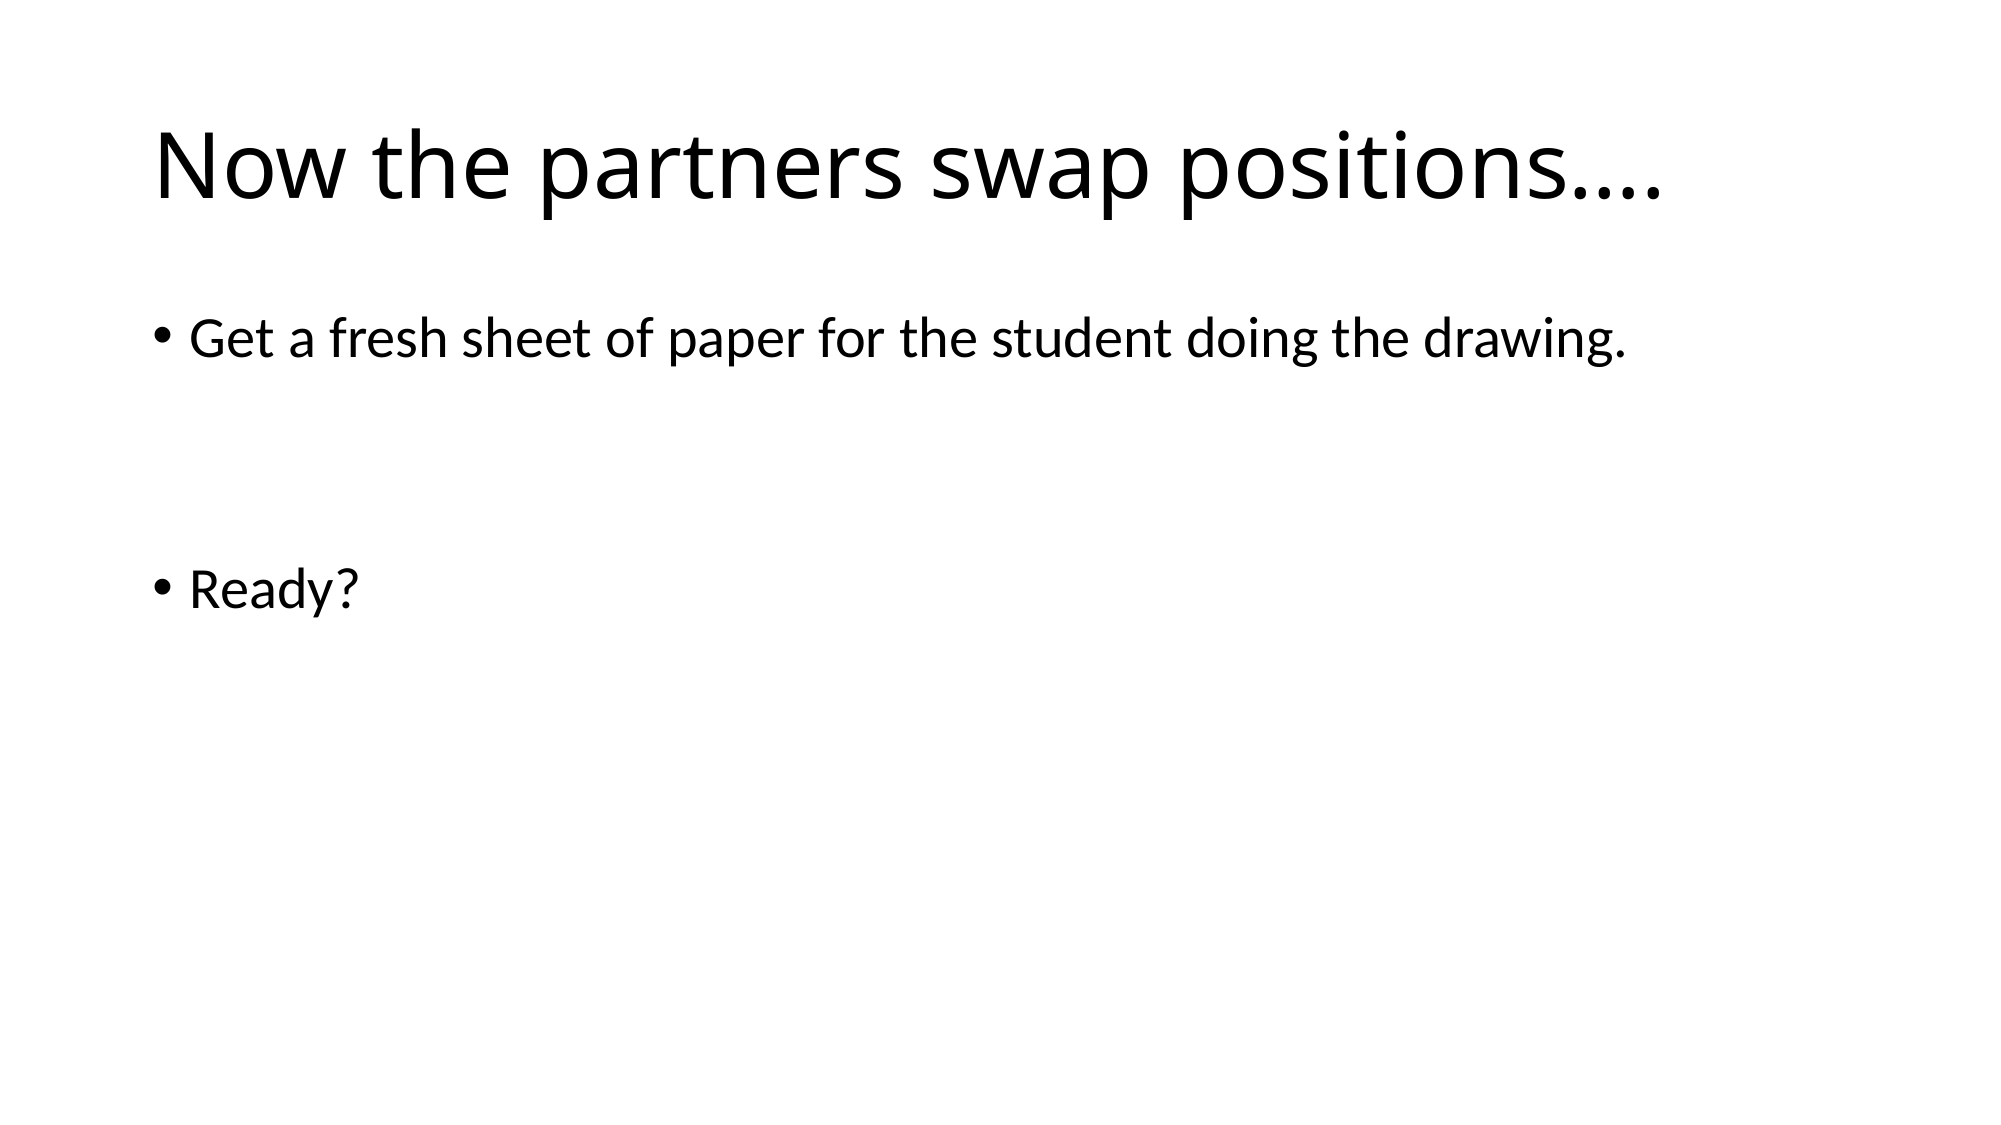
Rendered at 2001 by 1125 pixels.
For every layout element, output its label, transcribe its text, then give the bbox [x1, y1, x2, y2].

title Now the partners swap positions…. [137, 59, 1863, 278]
list Get a fresh sheet of paper for the student doing the drawing. Ready? [137, 299, 1863, 1014]
